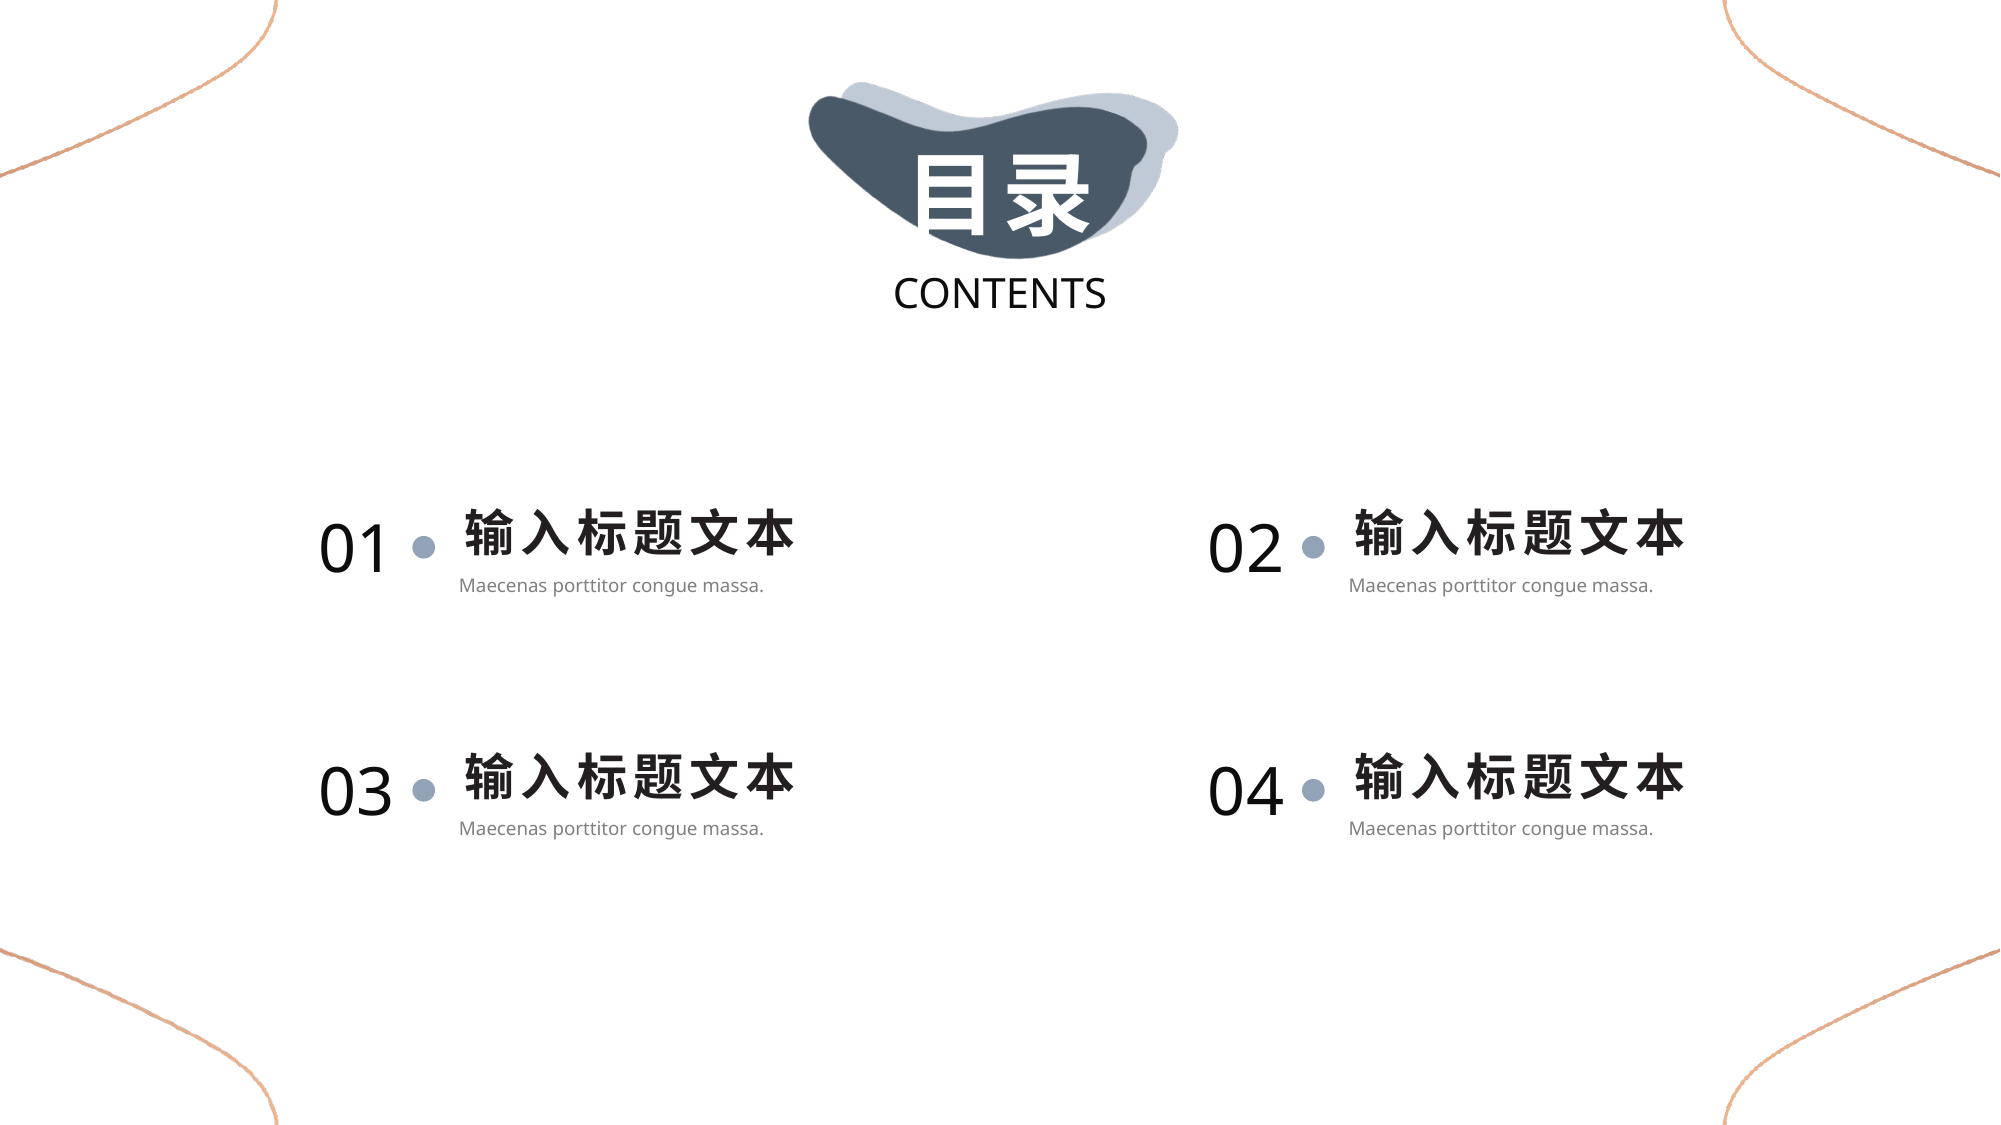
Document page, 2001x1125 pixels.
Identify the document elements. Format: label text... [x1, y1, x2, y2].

text_box 输入标题文本 [450, 494, 812, 555]
text_box [1300, 777, 1326, 803]
text_box Maecenas porttitor congue massa. [444, 555, 817, 604]
text_box 目录 [890, 129, 1110, 255]
text_box 输入标题文本 [1339, 494, 1701, 555]
picture [783, 0, 1186, 259]
picture [1674, 918, 2000, 1125]
text_box 输入标题文本 [1339, 737, 1701, 798]
text_box [411, 534, 437, 560]
picture [0, 918, 325, 1125]
text_box Maecenas porttitor congue massa. [1333, 555, 1707, 604]
text_box CONTENTS [807, 259, 1193, 325]
text_box [411, 777, 437, 803]
text_box Maecenas porttitor congue massa. [444, 798, 817, 847]
text_box 输入标题文本 [450, 737, 812, 798]
picture [1674, 0, 2000, 207]
text_box [1300, 534, 1326, 560]
text_box 01 [293, 498, 420, 593]
text_box 04 [1182, 741, 1310, 836]
text_box Maecenas porttitor congue massa. [1333, 798, 1707, 847]
text_box 02 [1182, 498, 1310, 593]
picture [0, 0, 325, 207]
text_box 03 [293, 741, 420, 836]
